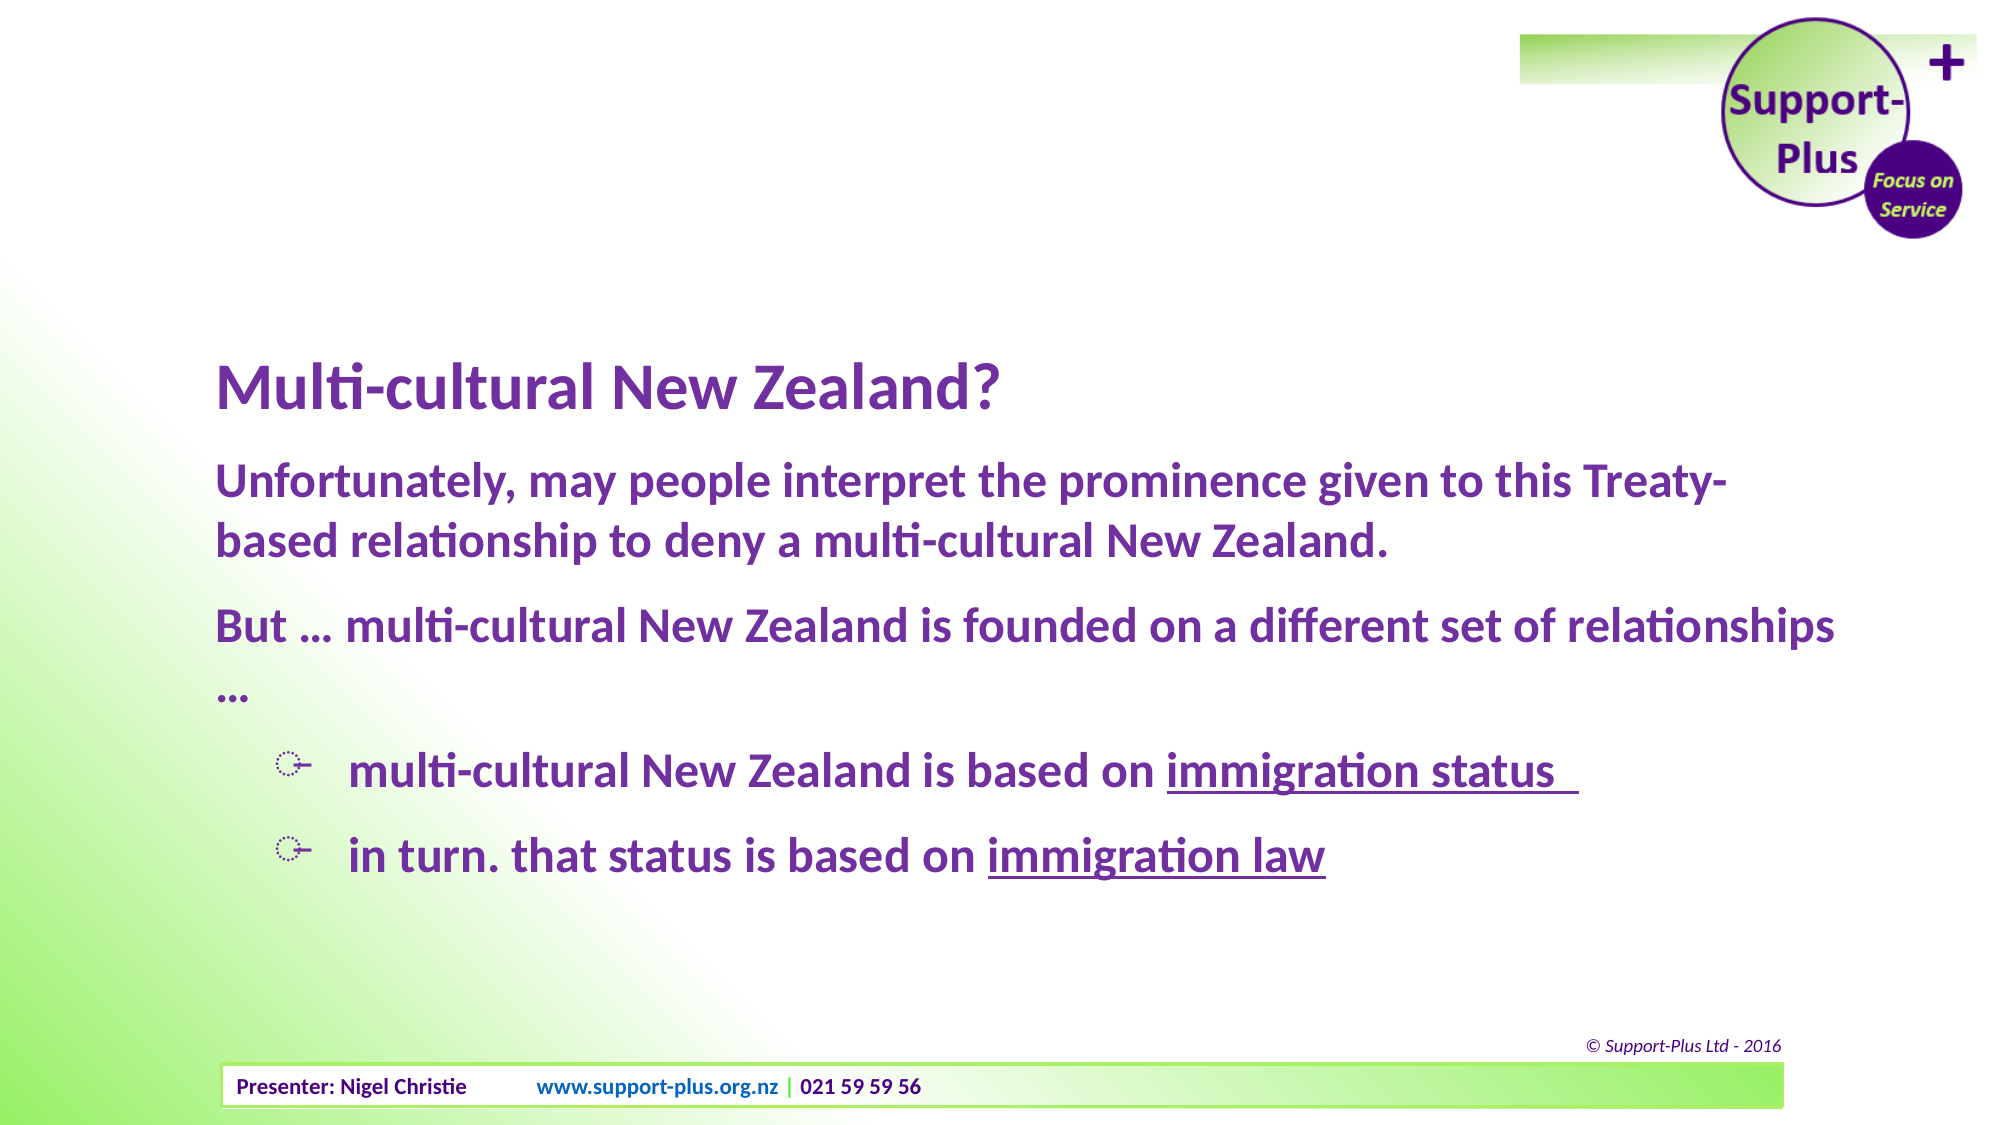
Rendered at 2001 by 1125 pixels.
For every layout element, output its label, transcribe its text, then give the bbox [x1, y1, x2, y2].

picture [1514, 15, 1983, 246]
text_box Presenter: Nigel Christie www.support-plus.org.nz | 021 59 59 56 [221, 1063, 1783, 1107]
text_box Multi-cultural New Zealand? Unfortunately, may people interpret the prominence given to this Treaty-based relationship to deny a multi-cultural New Zealand. But … multi-cultural New Zealand is founded on a different set of relationships … multi-cultural New Zealand is based on immigration status in turn. that status is based on immigration law [201, 335, 1857, 890]
text_box © Support-Plus Ltd - 2016 [1570, 1026, 1819, 1064]
